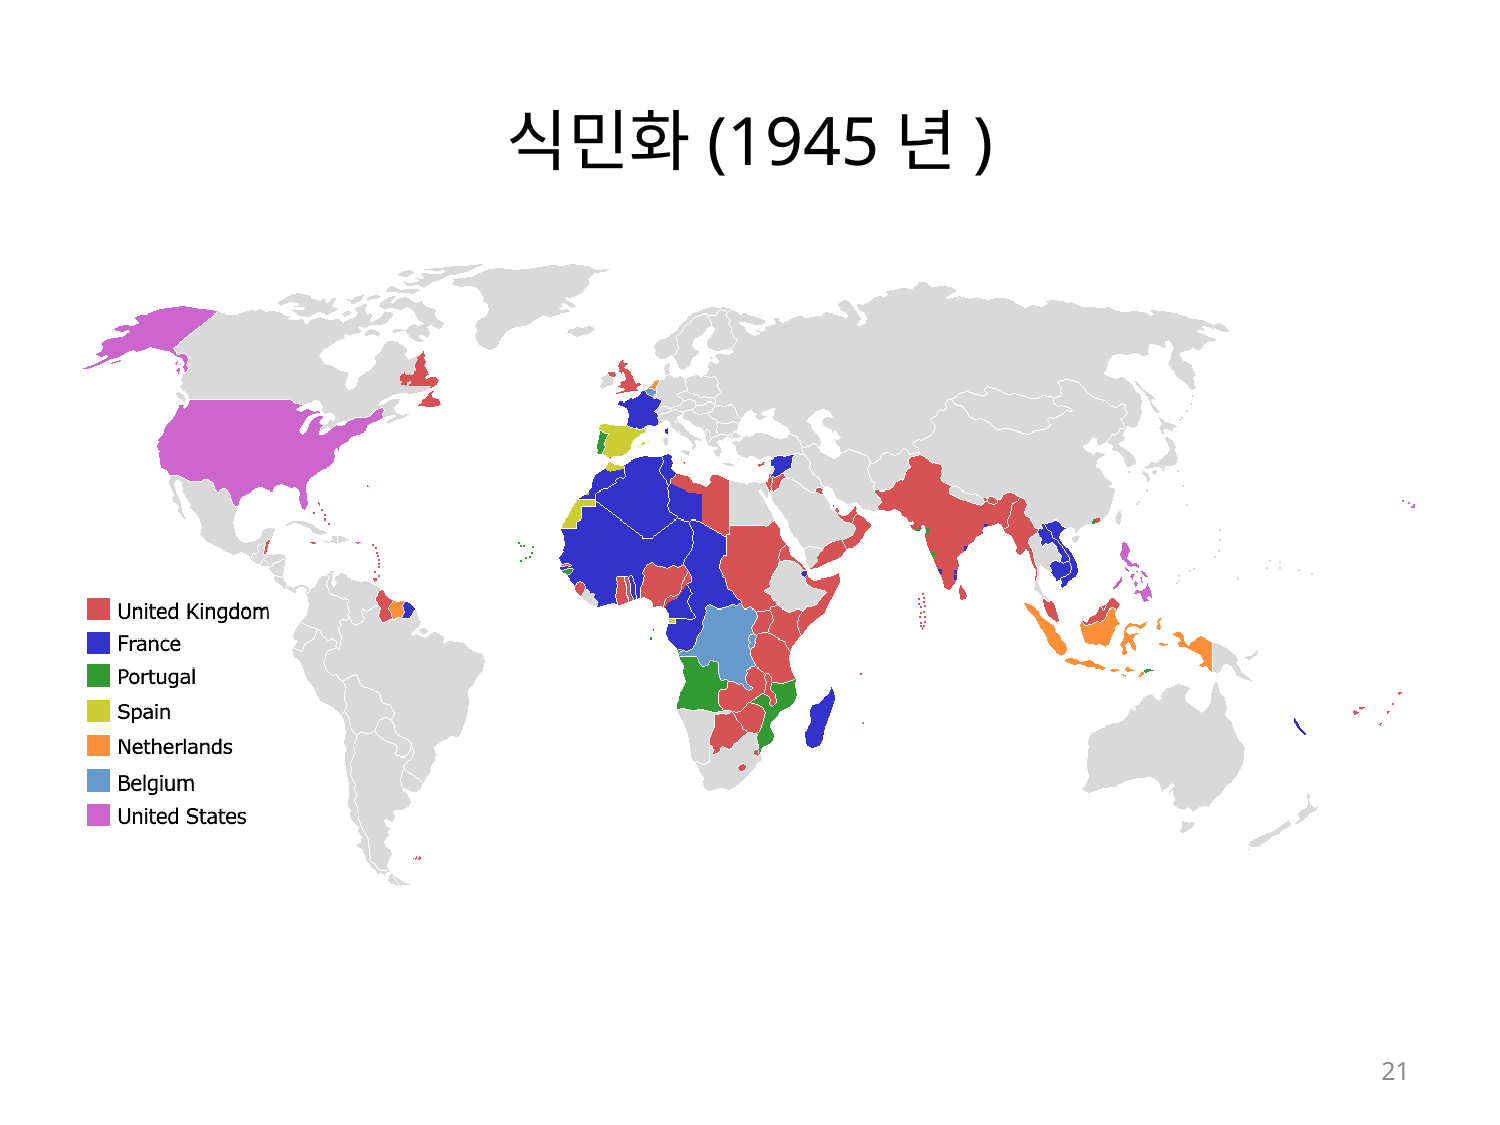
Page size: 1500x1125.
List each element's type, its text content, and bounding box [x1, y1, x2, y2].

slide_number 21 [1074, 1042, 1425, 1103]
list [74, 255, 1426, 906]
title 식민화(1945년) [75, 45, 1425, 233]
